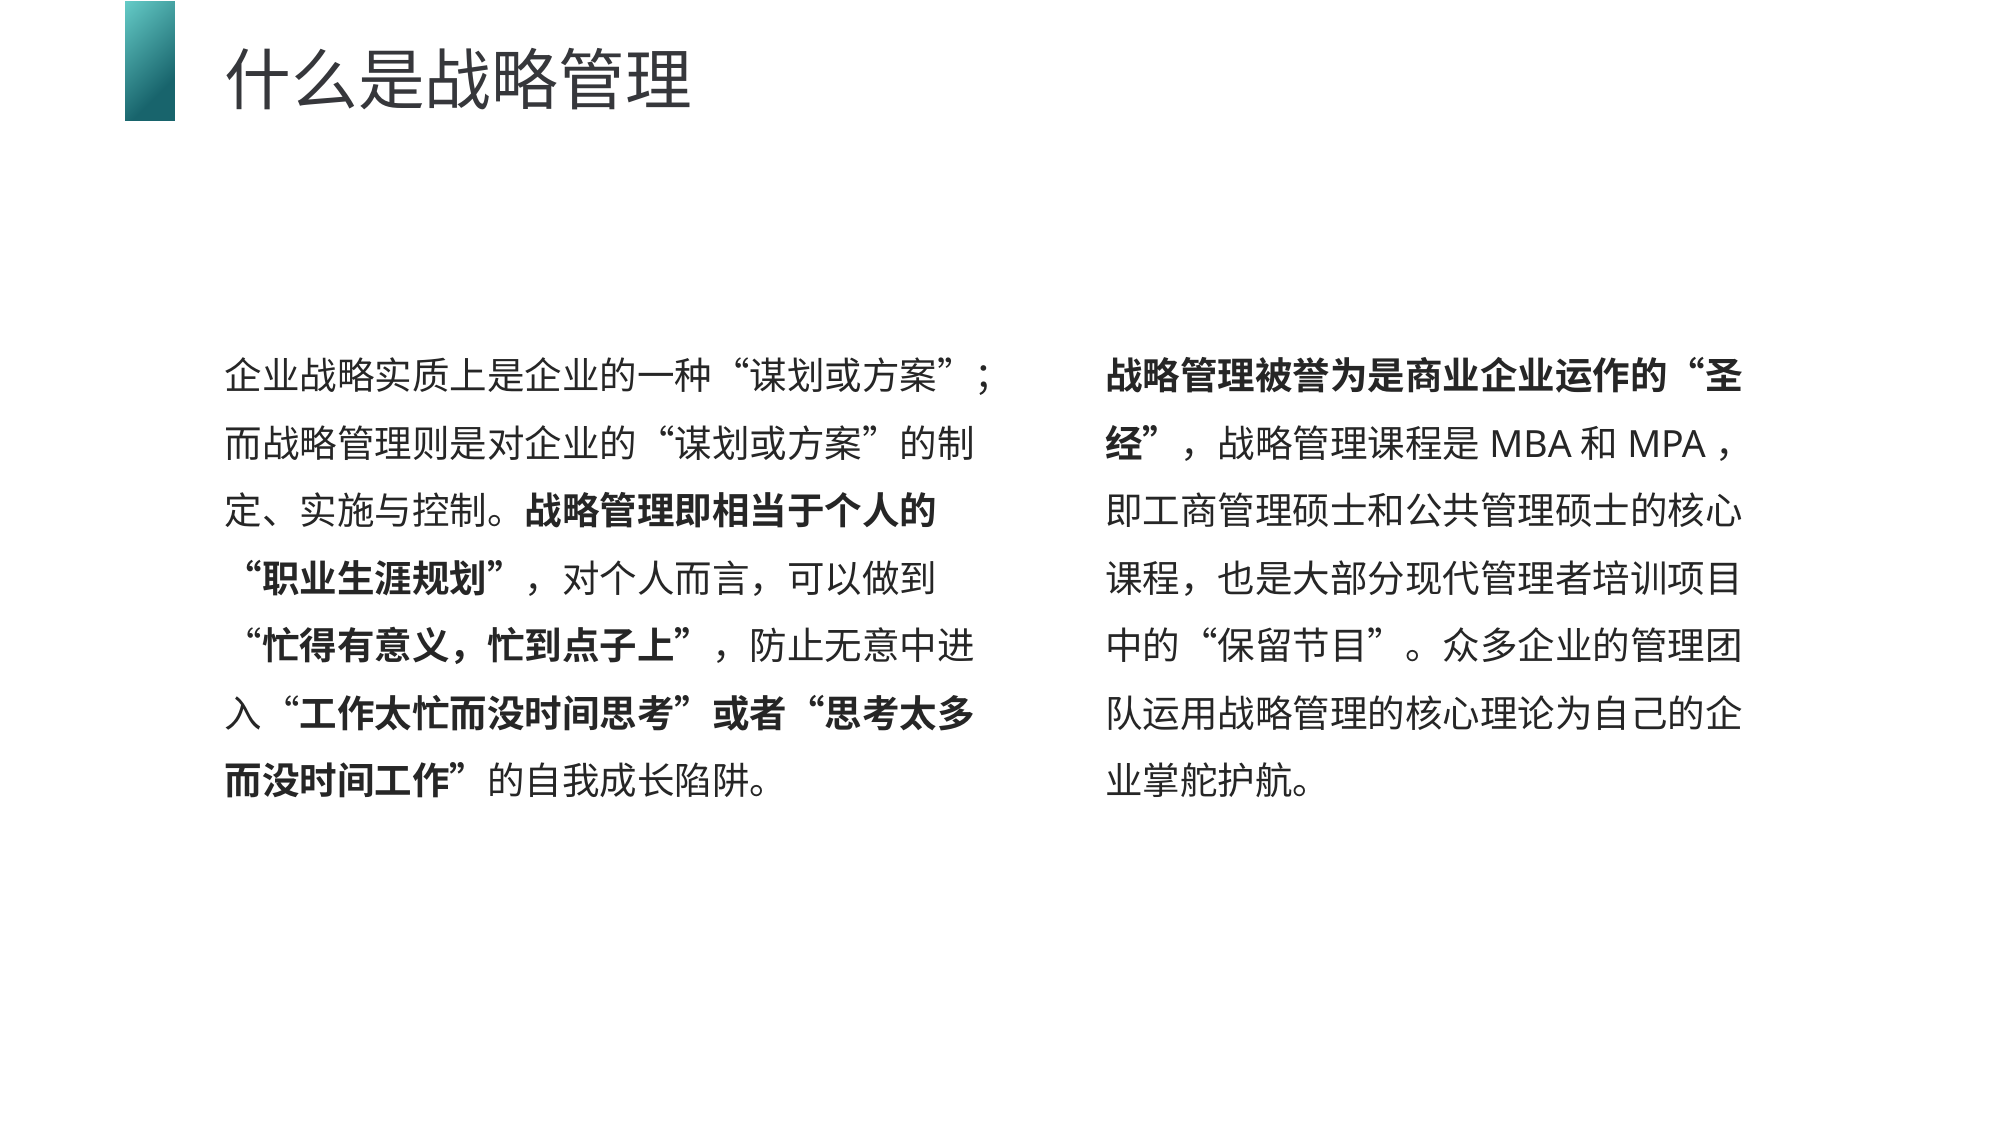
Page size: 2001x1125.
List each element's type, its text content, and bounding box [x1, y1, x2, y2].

text_box [123, 0, 177, 123]
text_box 战略管理被誉为是商业企业运作的“圣经”，战略管理课程是MBA和MPA，即工商管理硕士和公共管理硕士的核心课程，也是大部分现代管理者培训项目中的“保留节目”。众多企业的管理团队运用战略管理的核心理论为自己的企业掌舵护航。 [1090, 322, 1795, 810]
text_box 企业战略实质上是企业的一种“谋划或方案”；而战略管理则是对企业的“谋划或方案”的制定、实施与控制。战略管理即相当于个人的“职业生涯规划”，对个人而言，可以做到“忙得有意义，忙到点子上”，防止无意中进入“工作太忙而没时间思考”或者“思考太多而没时间工作”的自我成长陷阱。 [210, 322, 991, 810]
text_box 什么是战略管理 [209, 30, 830, 125]
